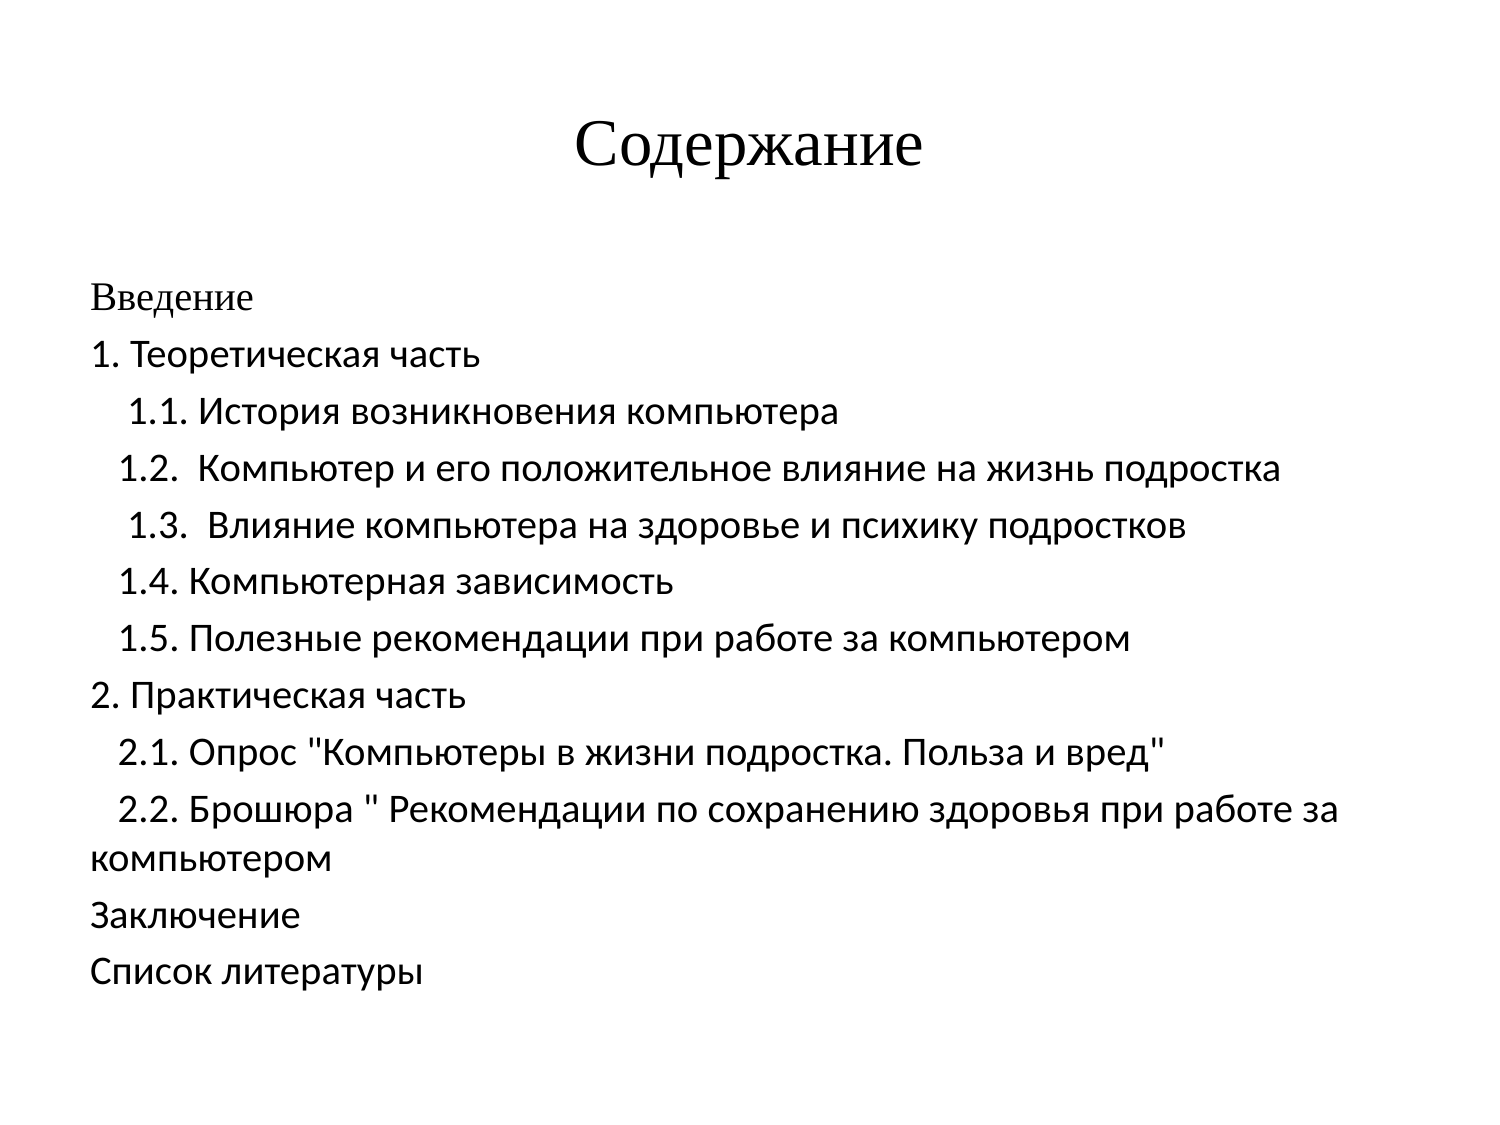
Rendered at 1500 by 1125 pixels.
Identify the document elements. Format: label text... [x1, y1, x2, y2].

list Введение 1. Теоретическая часть 1.1. История возникновения компьютера 1.2. Компьютер и его положительное влияние на жизнь подростка 1.3. Влияние компьютера на здоровье и психику подростков 1.4. Компьютерная зависимость 1.5. Полезные рекомендации при работе за компьютером 2. Практическая часть 2.1. Опрос "Компьютеры в жизни подростка. Польза и вред" 2.2. Брошюра " Рекомендации по сохранению здоровья при работе за компьютером Заключение Список литературы [75, 262, 1425, 1005]
title Содержание [75, 45, 1425, 233]
